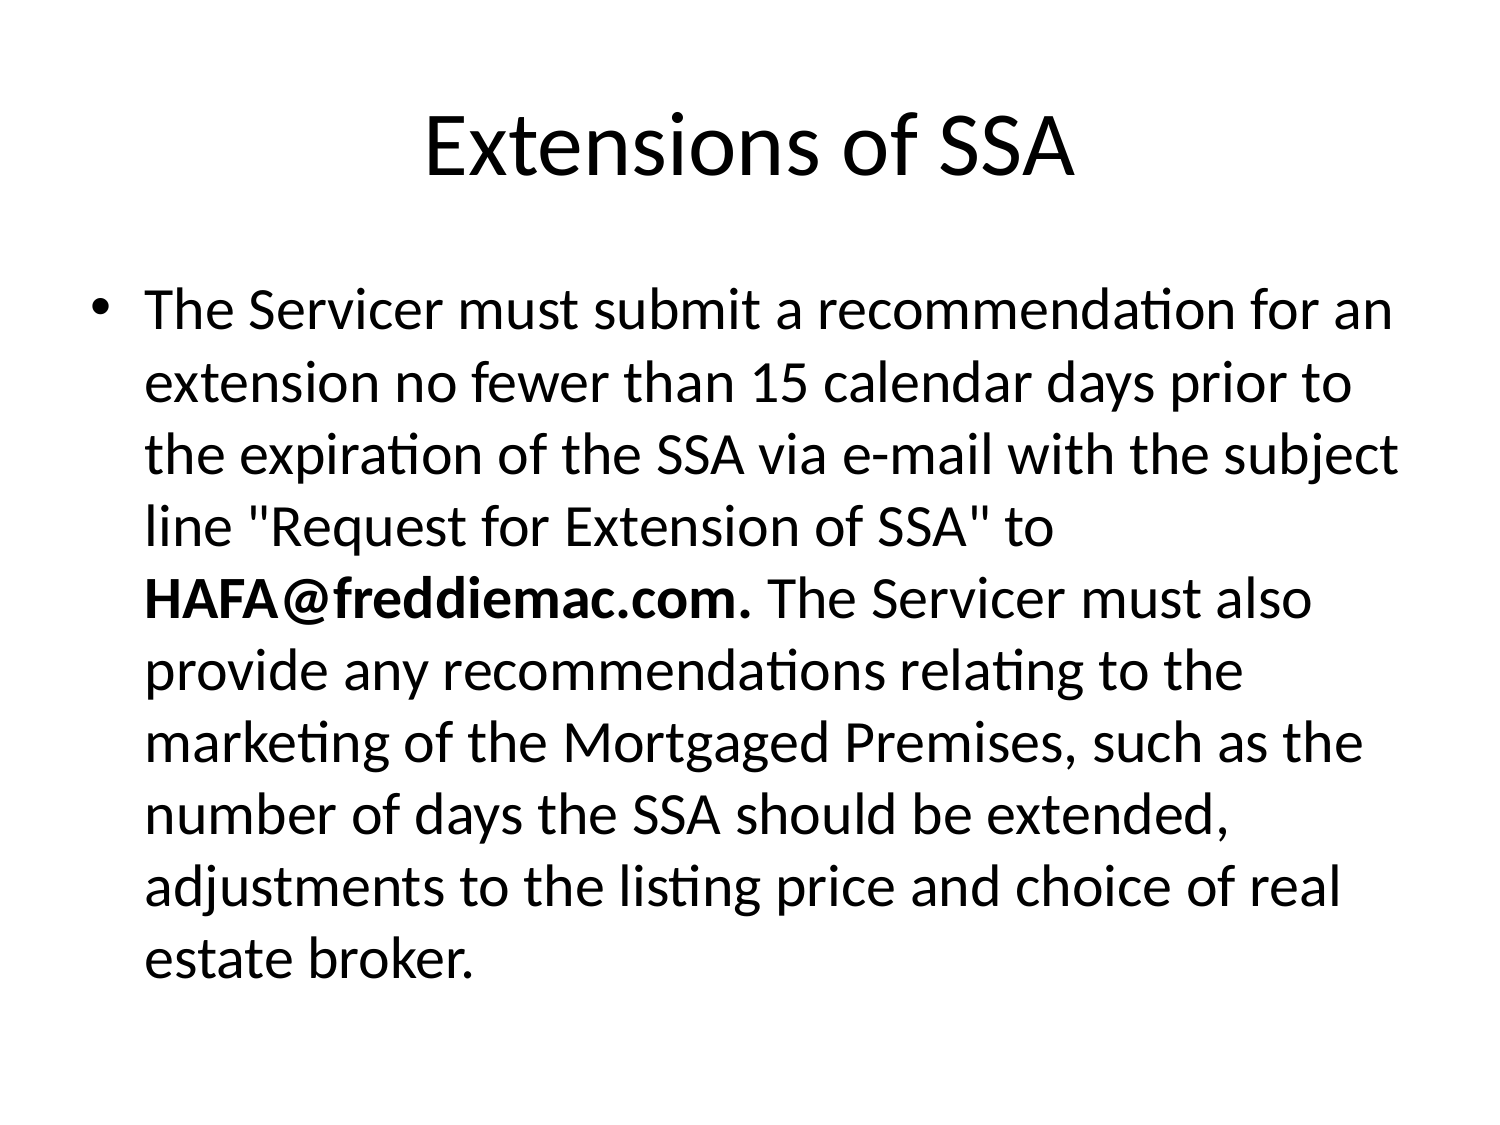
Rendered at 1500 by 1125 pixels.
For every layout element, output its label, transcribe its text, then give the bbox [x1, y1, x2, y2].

list The Servicer must submit a recommendation for an extension no fewer than 15 calendar days prior to the expiration of the SSA via e-mail with the subject line "Request for Extension of SSA" to HAFA@freddiemac.com. The Servicer must also provide any recommendations relating to the marketing of the Mortgaged Premises, such as the number of days the SSA should be extended, adjustments to the listing price and choice of real estate broker. [75, 262, 1425, 1005]
title Extensions of SSA [75, 45, 1425, 233]
